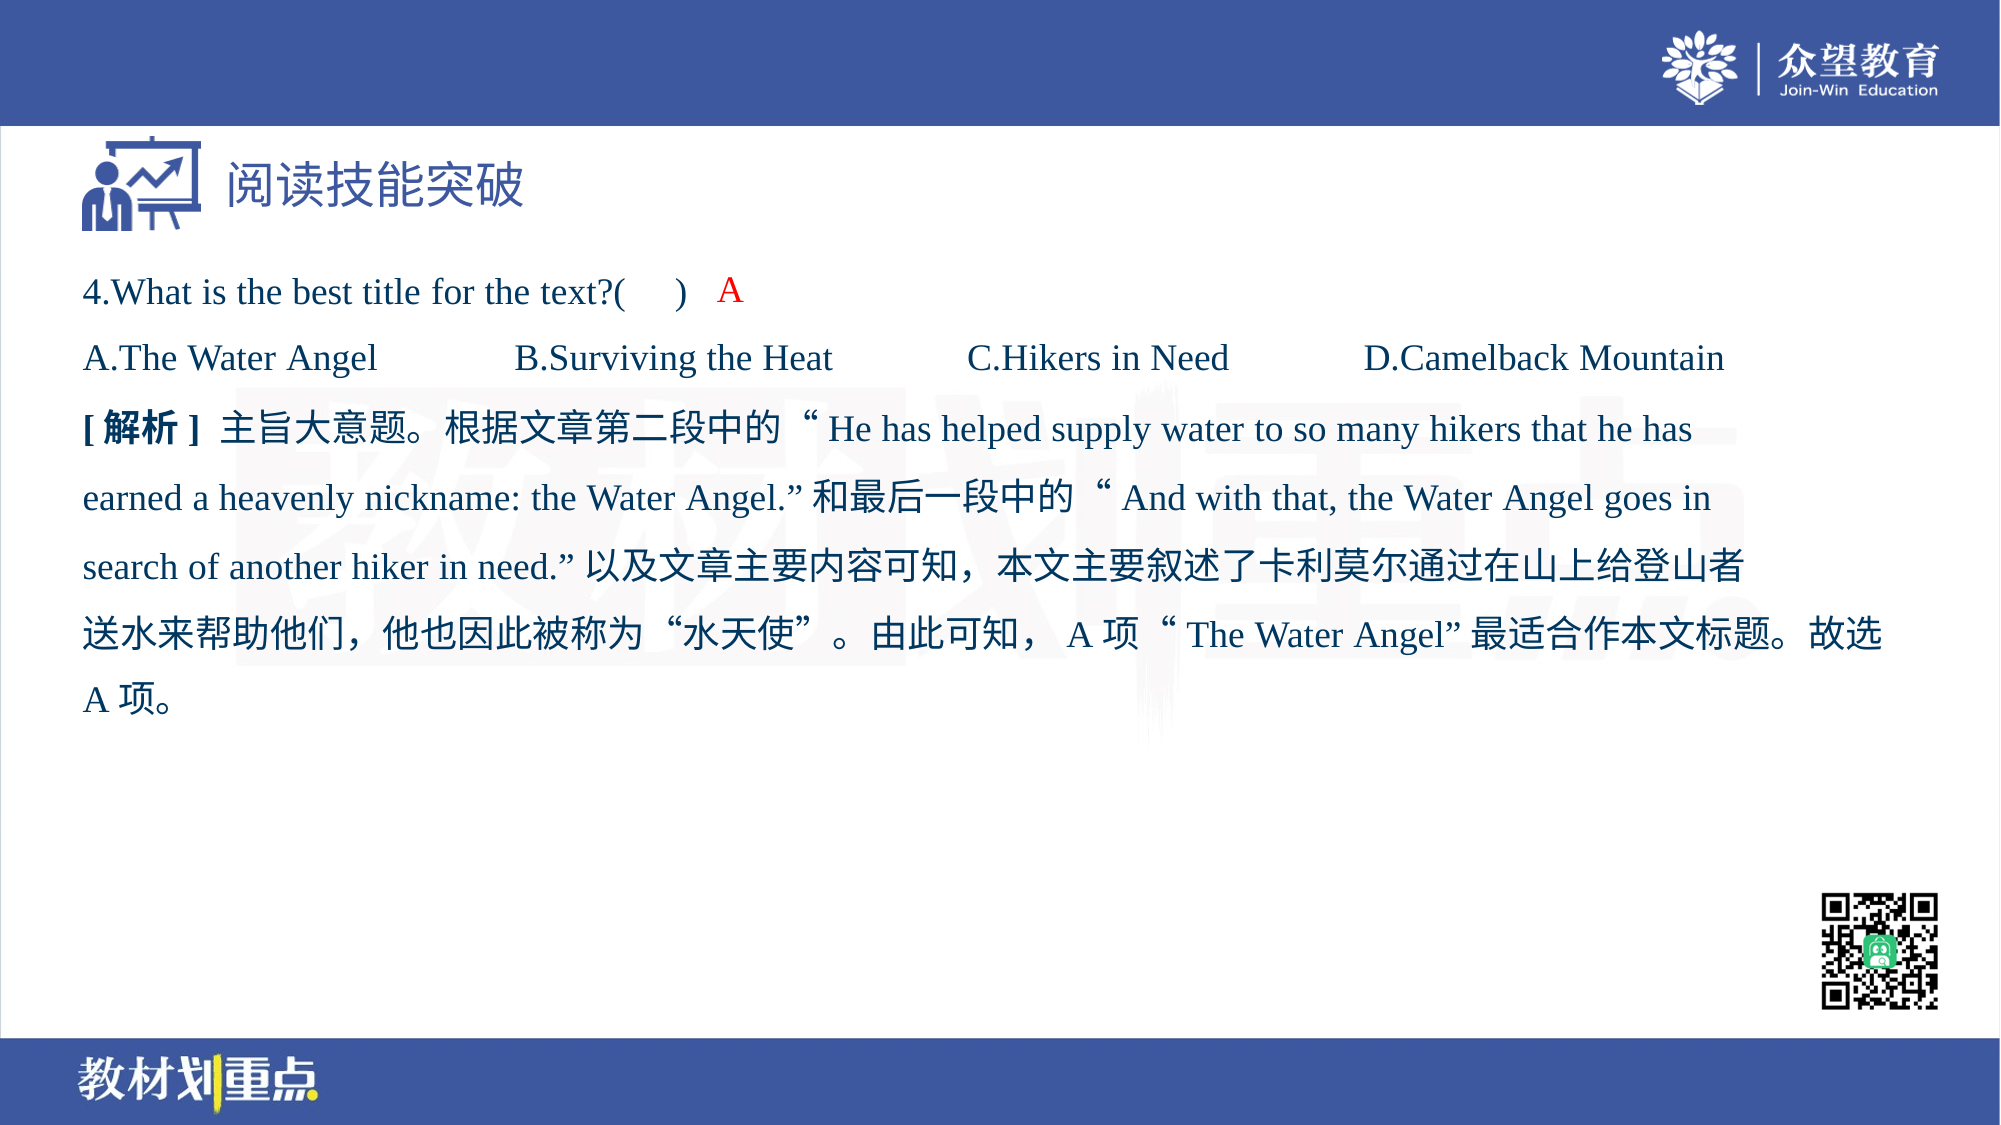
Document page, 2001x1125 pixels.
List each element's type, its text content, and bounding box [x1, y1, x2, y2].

text_box 4.What is the best title for the text?( ) [82, 247, 1817, 306]
picture [0, 0, 2000, 1125]
text_box A [703, 245, 758, 304]
text_box A.The Water Angel B.Surviving the Heat C.Hikers in Need D.Camelback Mountain [82, 313, 1817, 371]
text_box [解析] 主旨大意题。根据文章第二段中的“He has helped supply water to so many hikers that he has earned a heavenly nickname: the Water Angel.”和最后一段中的“And with that, the Water Angel goes in search of another hiker in need.”以及文章主要内容可知，本文主要叙述了卡利莫尔通过在山上给登山者 送水来帮助他们，他也因此被称为“水天使”。由此可知，A项“The Water Angel”最适合作本文标题。故选 A项。 [82, 380, 1817, 714]
